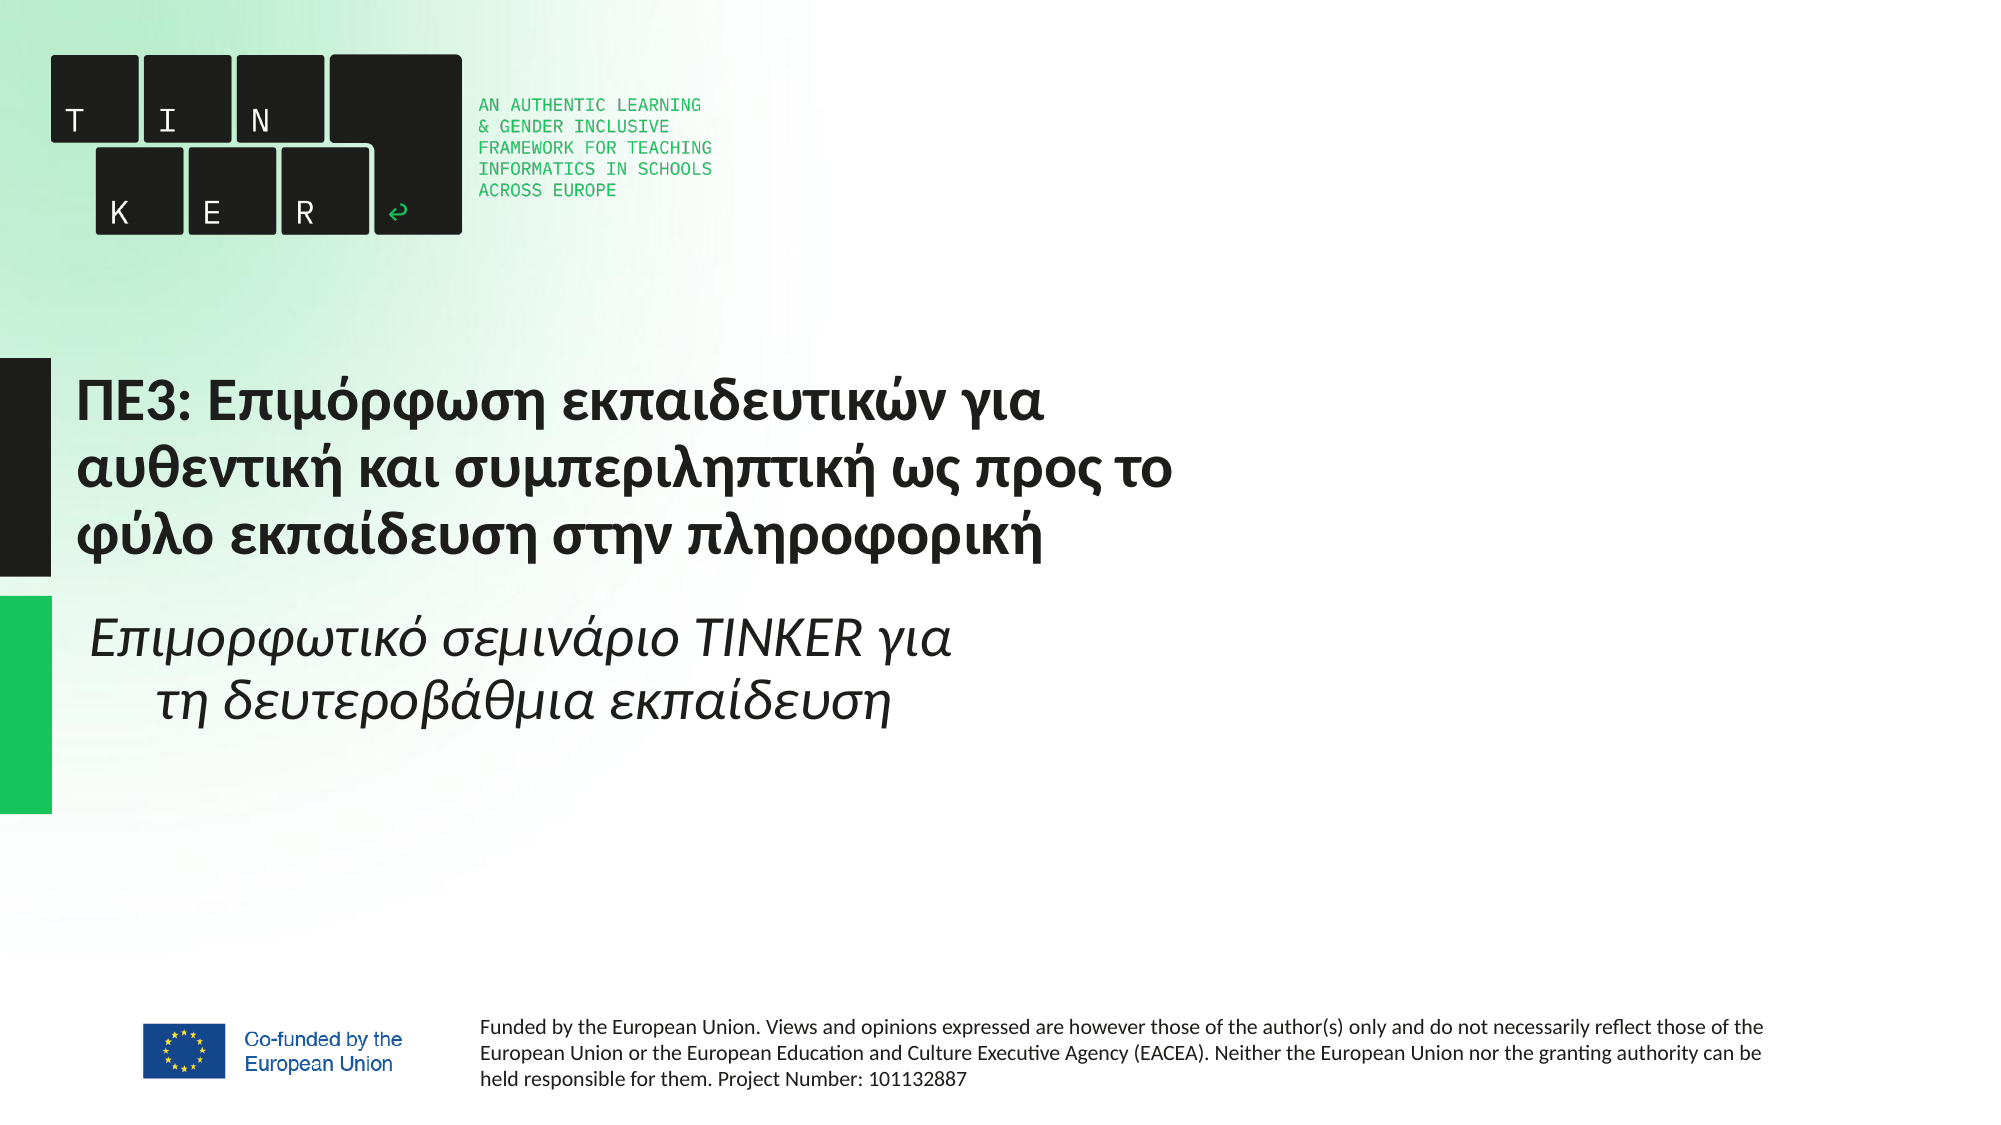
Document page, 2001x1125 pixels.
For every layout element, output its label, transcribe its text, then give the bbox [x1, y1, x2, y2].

picture [0, 0, 843, 1125]
subtitle Επιμορφωτικό σεμινάριο TINKER για τη δευτεροβάθμια εκπαίδευση [65, 599, 1000, 812]
title ΠΕ3: Επιμόρφωση εκπαιδευτικών για αυθεντική και συμπεριληπτική ως προς το φύλο εκπαίδευση στην πληροφορική [61, 358, 1196, 578]
